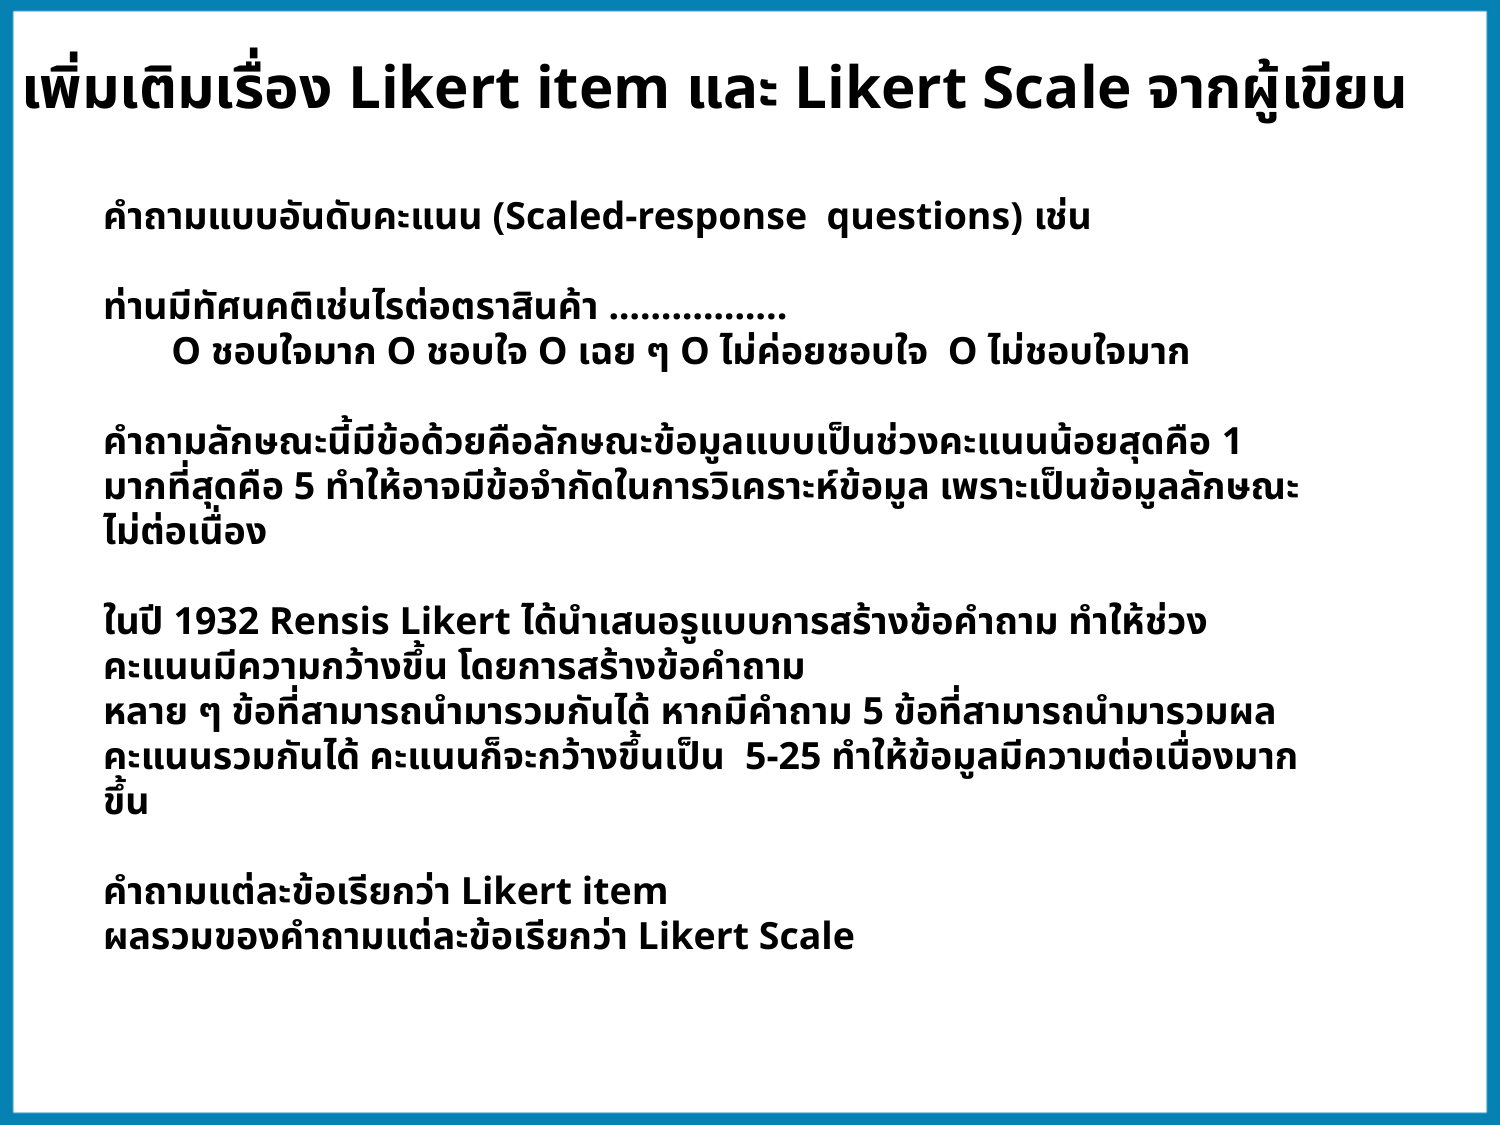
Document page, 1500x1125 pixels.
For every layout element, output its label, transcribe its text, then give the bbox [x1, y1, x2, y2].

text_box คำถามแบบอันดับคะแนน (Scaled-response questions) เช่น ท่านมีทัศนคติเช่นไรต่อตราสินค้า …………….. O ชอบใจมาก O ชอบใจ O เฉย ๆ O ไม่ค่อยชอบใจ O ไม่ชอบใจมาก คำถามลักษณะนี้มีข้อด้วยคือลักษณะข้อมูลแบบเป็นช่วงคะแนนน้อยสุดคือ 1 มากที่สุดคือ 5 ทำให้อาจมีข้อจำกัดในการวิเคราะห์ข้อมูล เพราะเป็นข้อมูลลักษณะไม่ต่อเนื่อง ในปี 1932 Rensis Likert ได้นำเสนอรูแบบการสร้างข้อคำถาม ทำให้ช่วงคะแนนมีความกว้างขึ้น โดยการสร้างข้อคำถาม หลาย ๆ ข้อที่สามารถนำมารวมกันได้ หากมีคำถาม 5 ข้อที่สามารถนำมารวมผลคะแนนรวมกันได้ คะแนนก็จะกว้างขึ้นเป็น 5-25 ทำให้ข้อมูลมีความต่อเนื่องมากขึ้น คำถามแต่ละข้อเรียกว่า Likert item ผลรวมของคำถามแต่ละข้อเรียกว่า Likert Scale [88, 184, 1317, 965]
picture [13, 11, 1487, 1113]
text_box เพิ่มเติมเรื่อง Likert item และ Likert Scale จากผู้เขียน [6, 42, 1423, 128]
